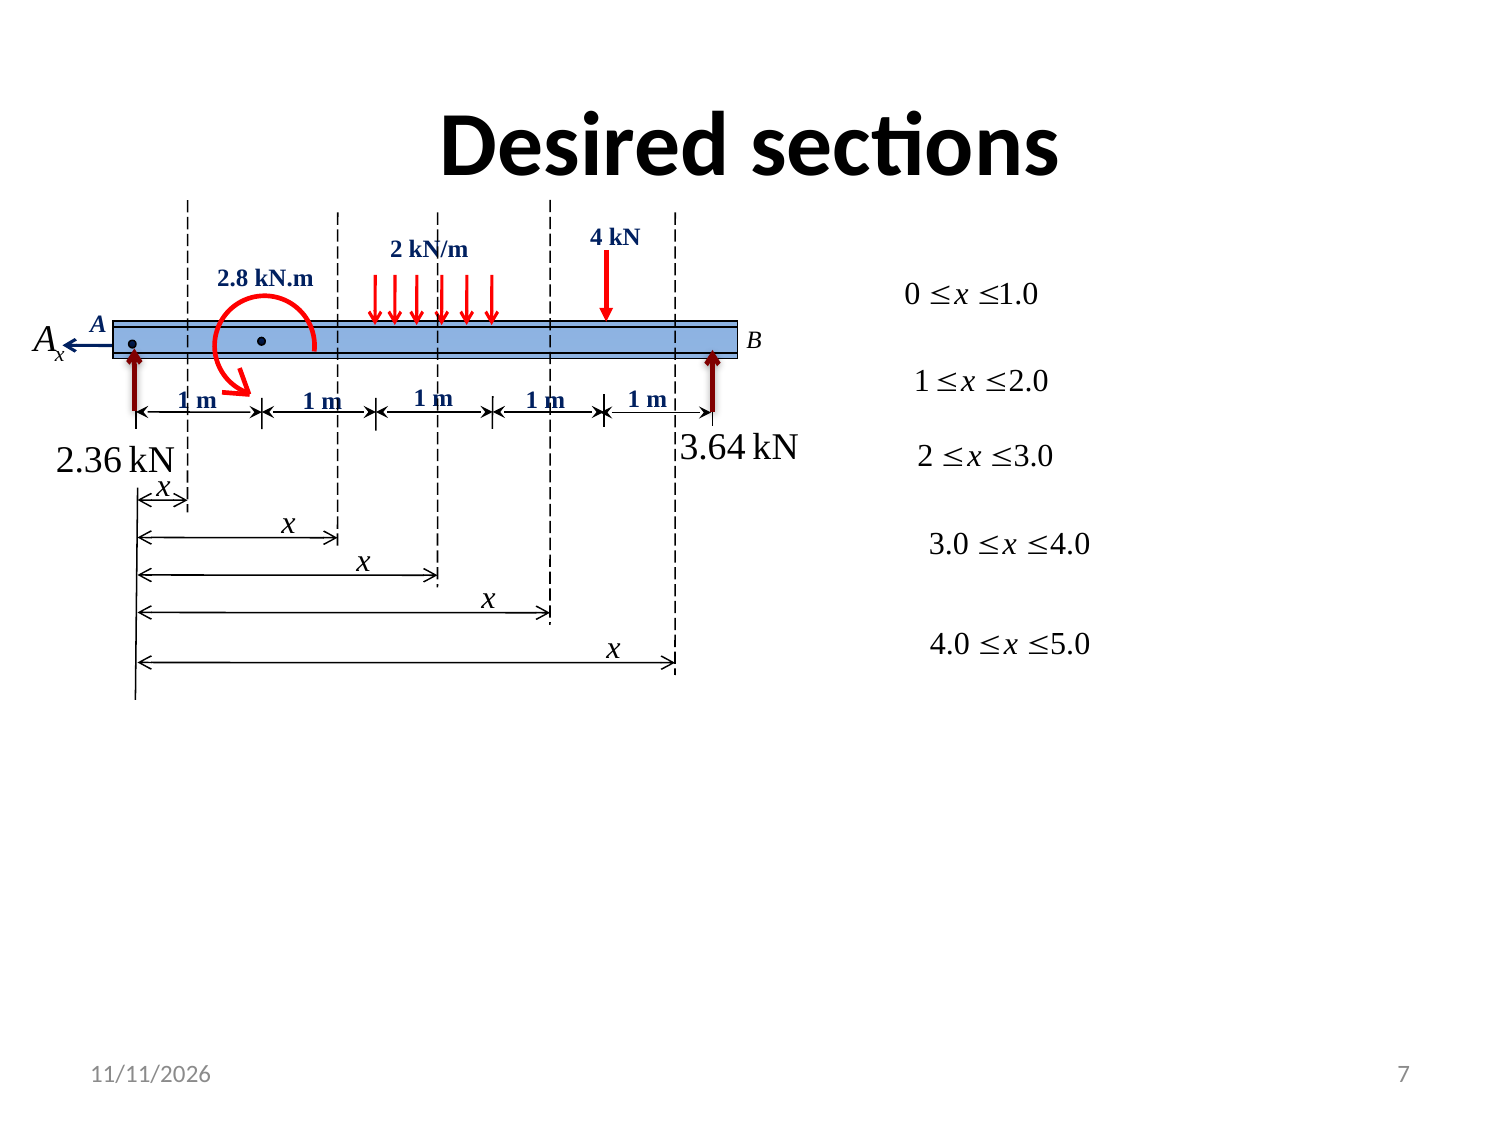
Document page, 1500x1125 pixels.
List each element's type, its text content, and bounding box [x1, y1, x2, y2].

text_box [24, 212, 808, 482]
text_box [912, 437, 1060, 476]
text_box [924, 624, 1097, 663]
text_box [274, 512, 302, 543]
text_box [899, 274, 1045, 313]
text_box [474, 587, 502, 618]
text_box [599, 637, 627, 668]
title Desired sections [75, 45, 1425, 233]
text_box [912, 362, 1055, 401]
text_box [924, 524, 1097, 563]
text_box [149, 474, 177, 505]
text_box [30, 592, 243, 596]
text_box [349, 549, 377, 580]
slide_number 7 [1074, 1042, 1425, 1103]
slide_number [75, 1042, 425, 1103]
